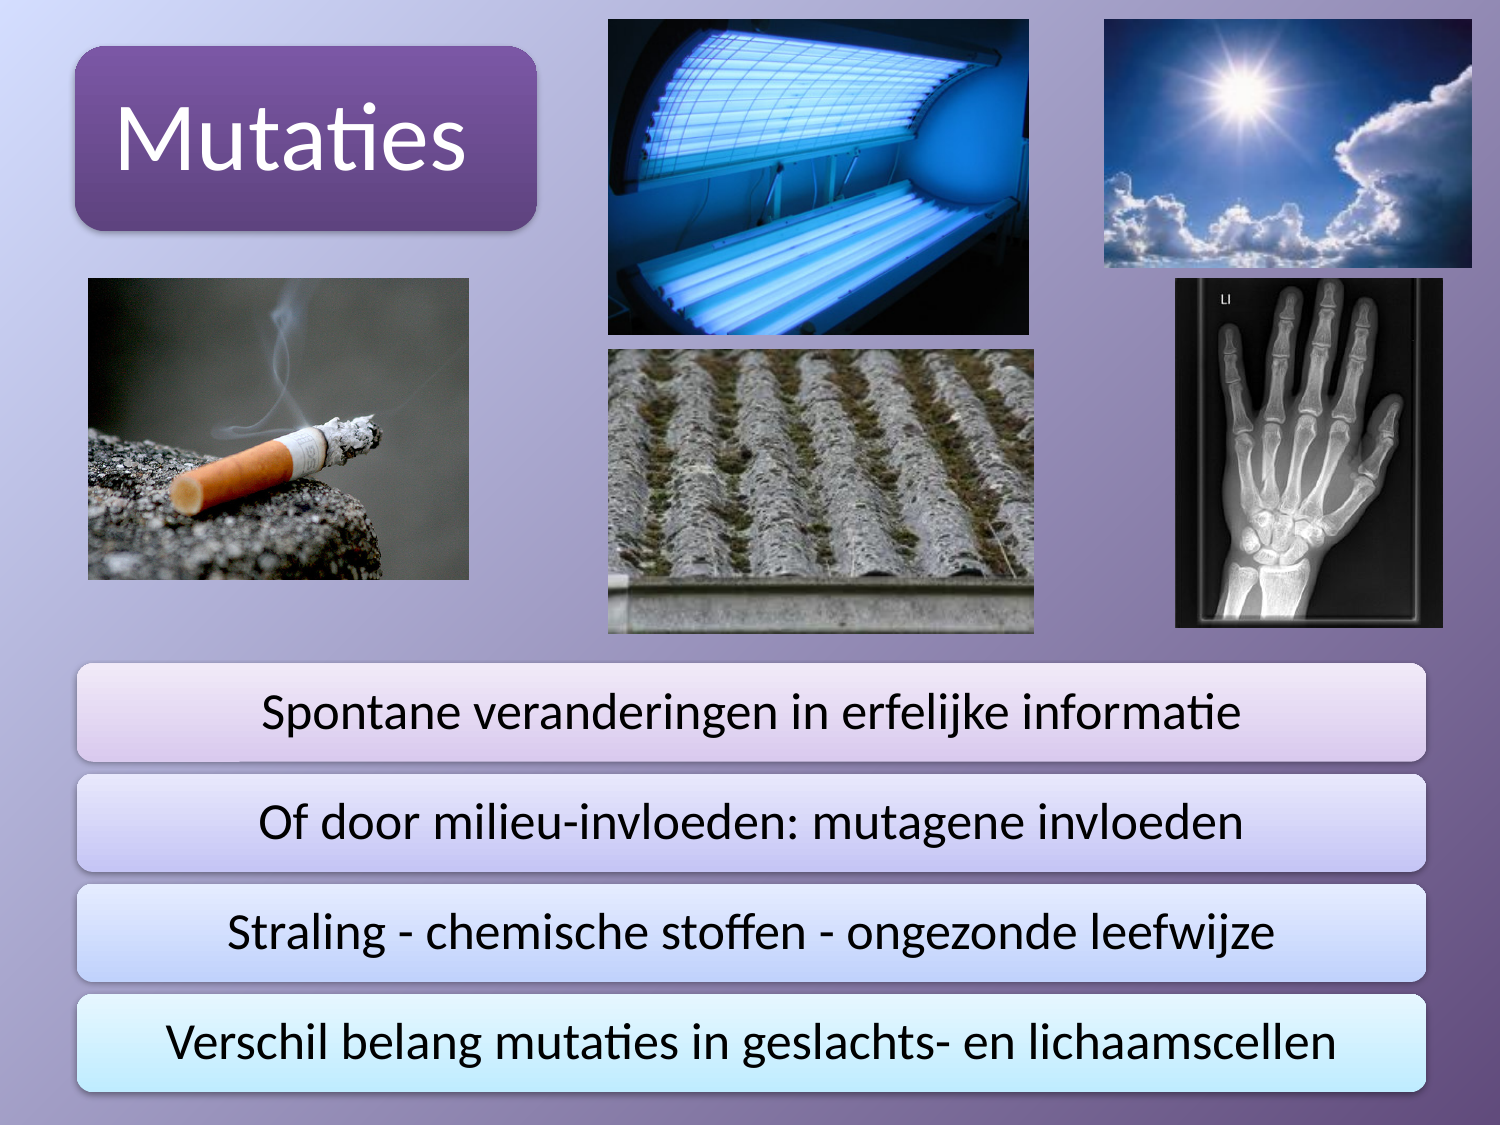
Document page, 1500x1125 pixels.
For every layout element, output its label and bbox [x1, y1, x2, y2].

list [76, 656, 1427, 1099]
picture [1104, 18, 1473, 268]
picture [607, 18, 1029, 335]
picture [608, 349, 1034, 634]
text_box [74, 44, 538, 233]
picture [1174, 278, 1443, 629]
picture [88, 278, 469, 580]
